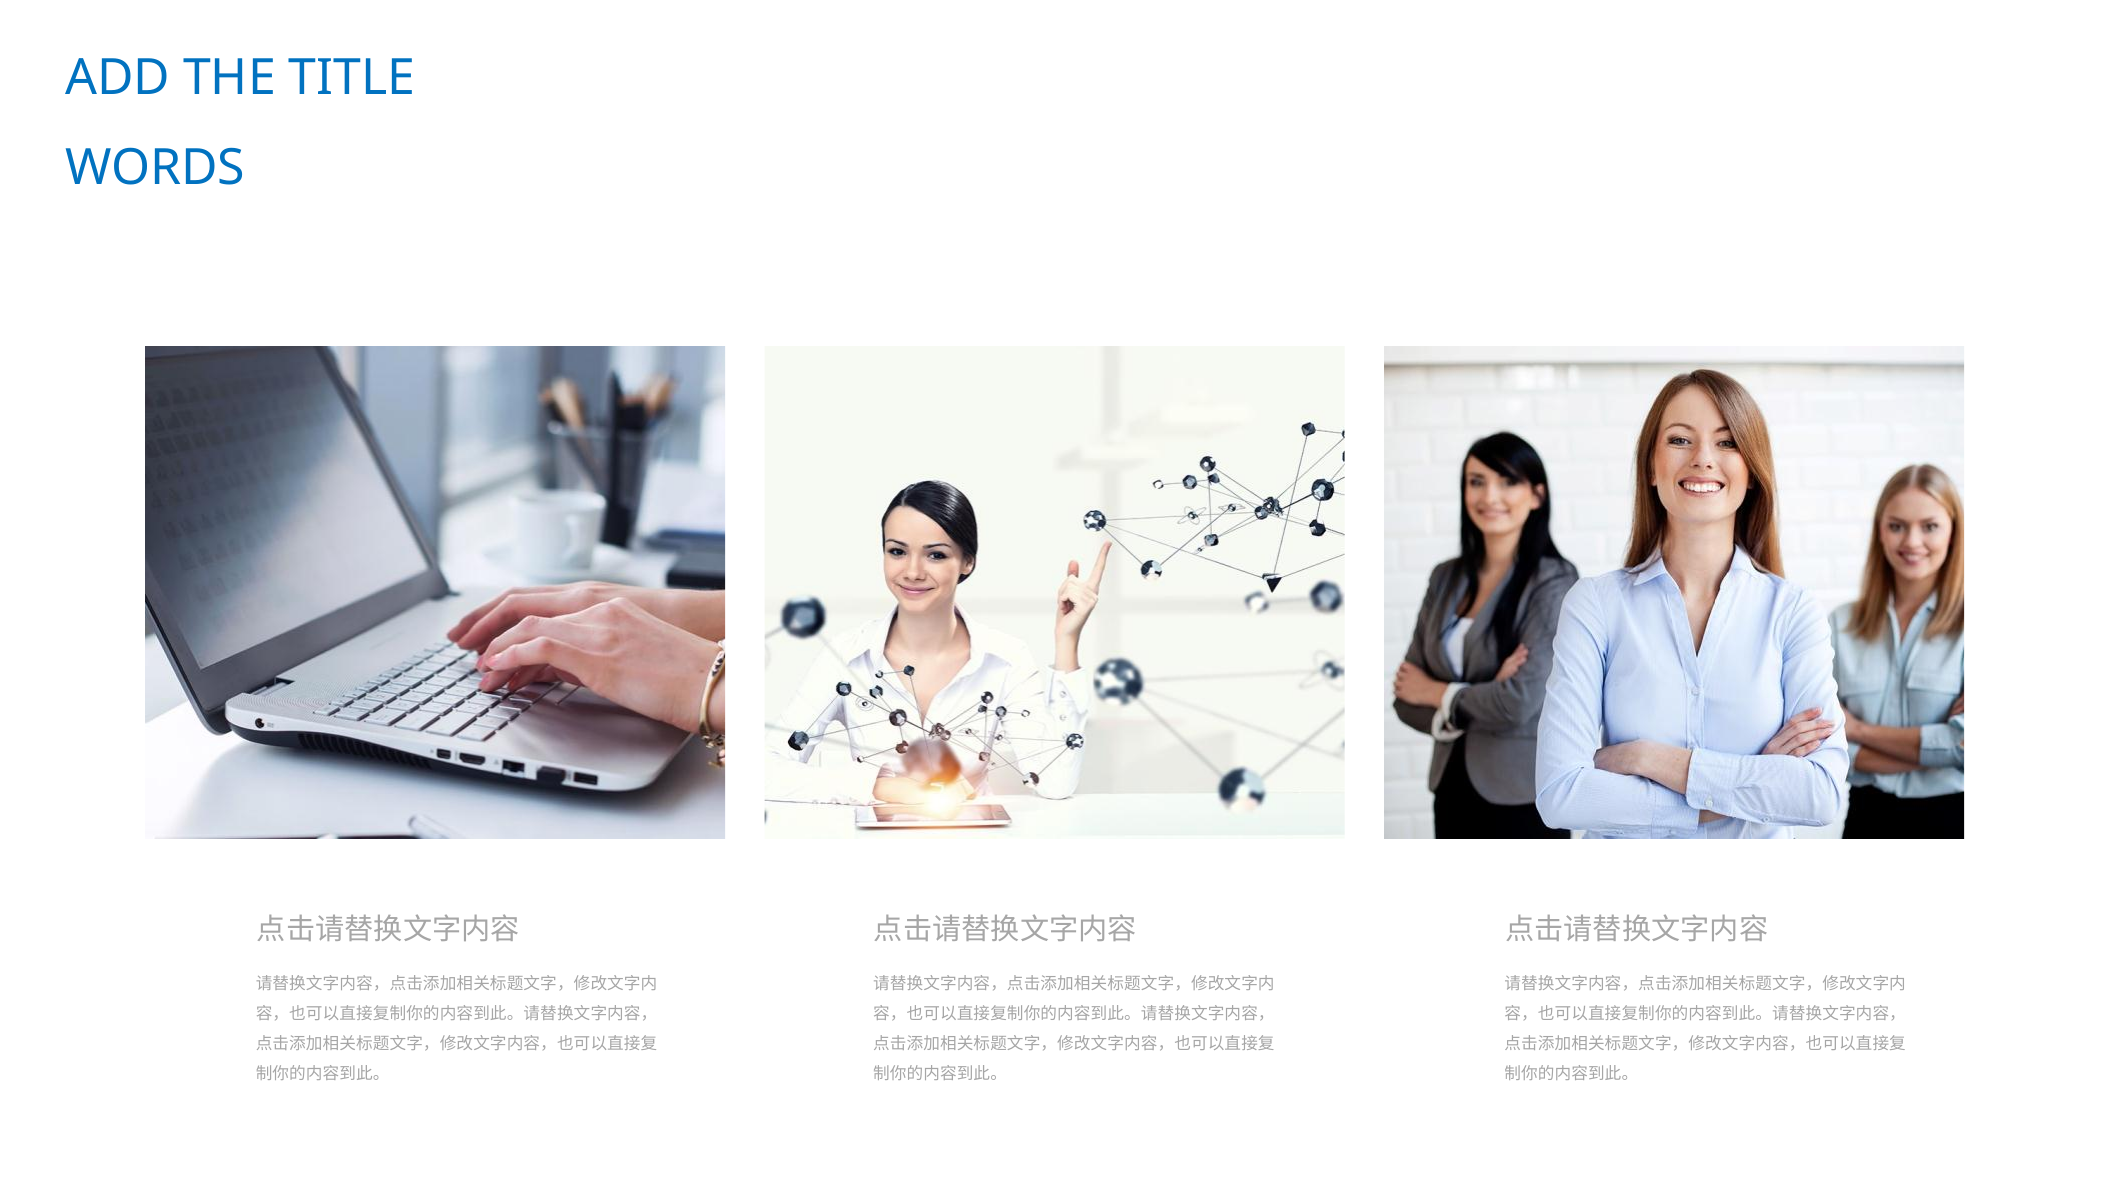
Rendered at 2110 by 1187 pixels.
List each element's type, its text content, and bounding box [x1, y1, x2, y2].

text_box [1383, 346, 1965, 840]
text_box [764, 346, 1346, 840]
text_box 请替换文字内容，点击添加相关标题文字，修改文字内容，也可以直接复制你的内容到此。请替换文字内容，点击添加相关标题文字，修改文字内容，也可以直接复制你的内容到此。 [239, 954, 685, 1091]
text_box 点击请替换文字内容 [1488, 902, 1785, 954]
text_box 点击请替换文字内容 [857, 902, 1154, 954]
text_box 请替换文字内容，点击添加相关标题文字，修改文字内容，也可以直接复制你的内容到此。请替换文字内容，点击添加相关标题文字，修改文字内容，也可以直接复制你的内容到此。 [1488, 954, 1933, 1091]
text_box [144, 346, 726, 840]
text_box ADD THE TITLE WORDS [50, 7, 583, 202]
text_box 请替换文字内容，点击添加相关标题文字，修改文字内容，也可以直接复制你的内容到此。请替换文字内容，点击添加相关标题文字，修改文字内容，也可以直接复制你的内容到此。 [856, 954, 1302, 1091]
text_box 点击请替换文字内容 [240, 902, 537, 954]
